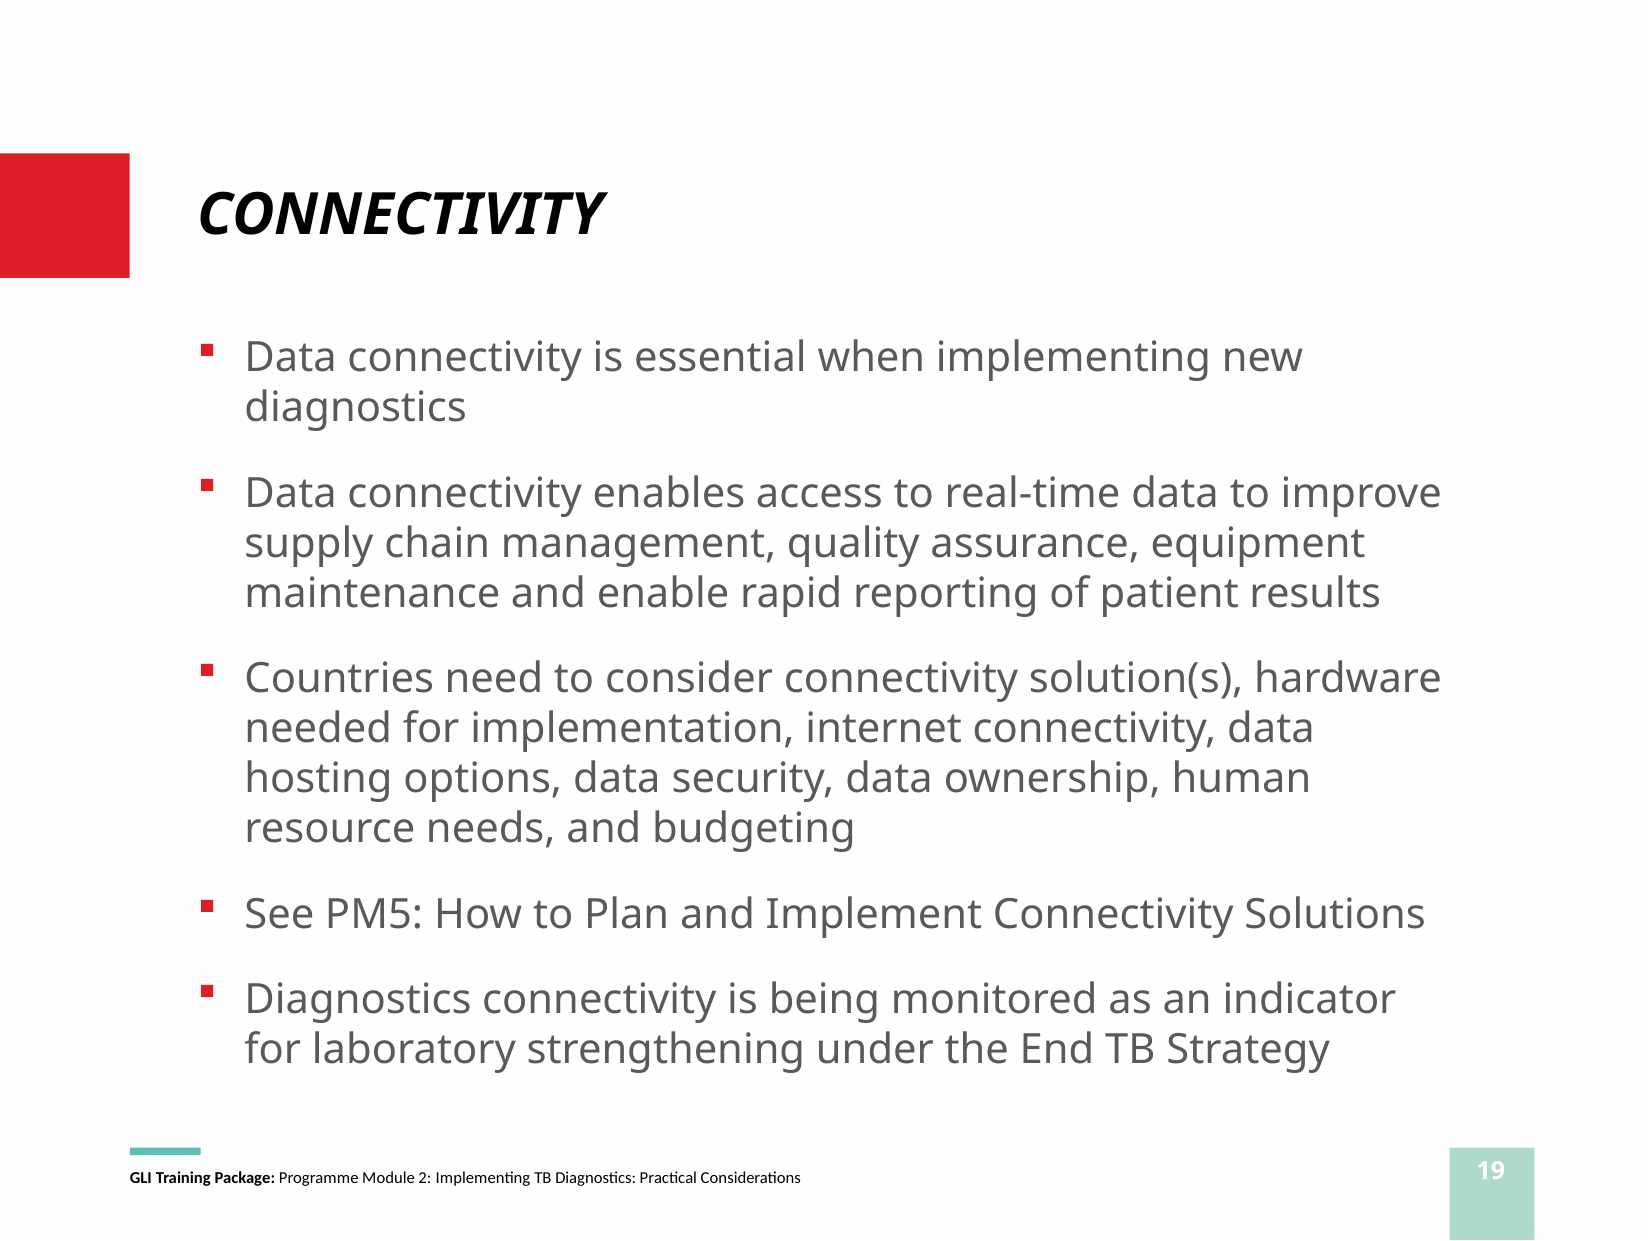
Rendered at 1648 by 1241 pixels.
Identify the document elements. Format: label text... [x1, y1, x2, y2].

list Data connectivity is essential when implementing new diagnostics Data connectivity enables access to real-time data to improve supply chain management, quality assurance, equipment maintenance and enable rapid reporting of patient results Countries need to consider connectivity solution(s), hardware needed for implementation, internet connectivity, data hosting options, data security, data ownership, human resource needs, and budgeting See PM5: How to Plan and Implement Connectivity Solutions Diagnostics connectivity is being monitored as an indicator for laboratory strengthening under the End TB Strategy [197, 330, 1450, 1087]
title CONNECTIVITY [197, 153, 1450, 278]
